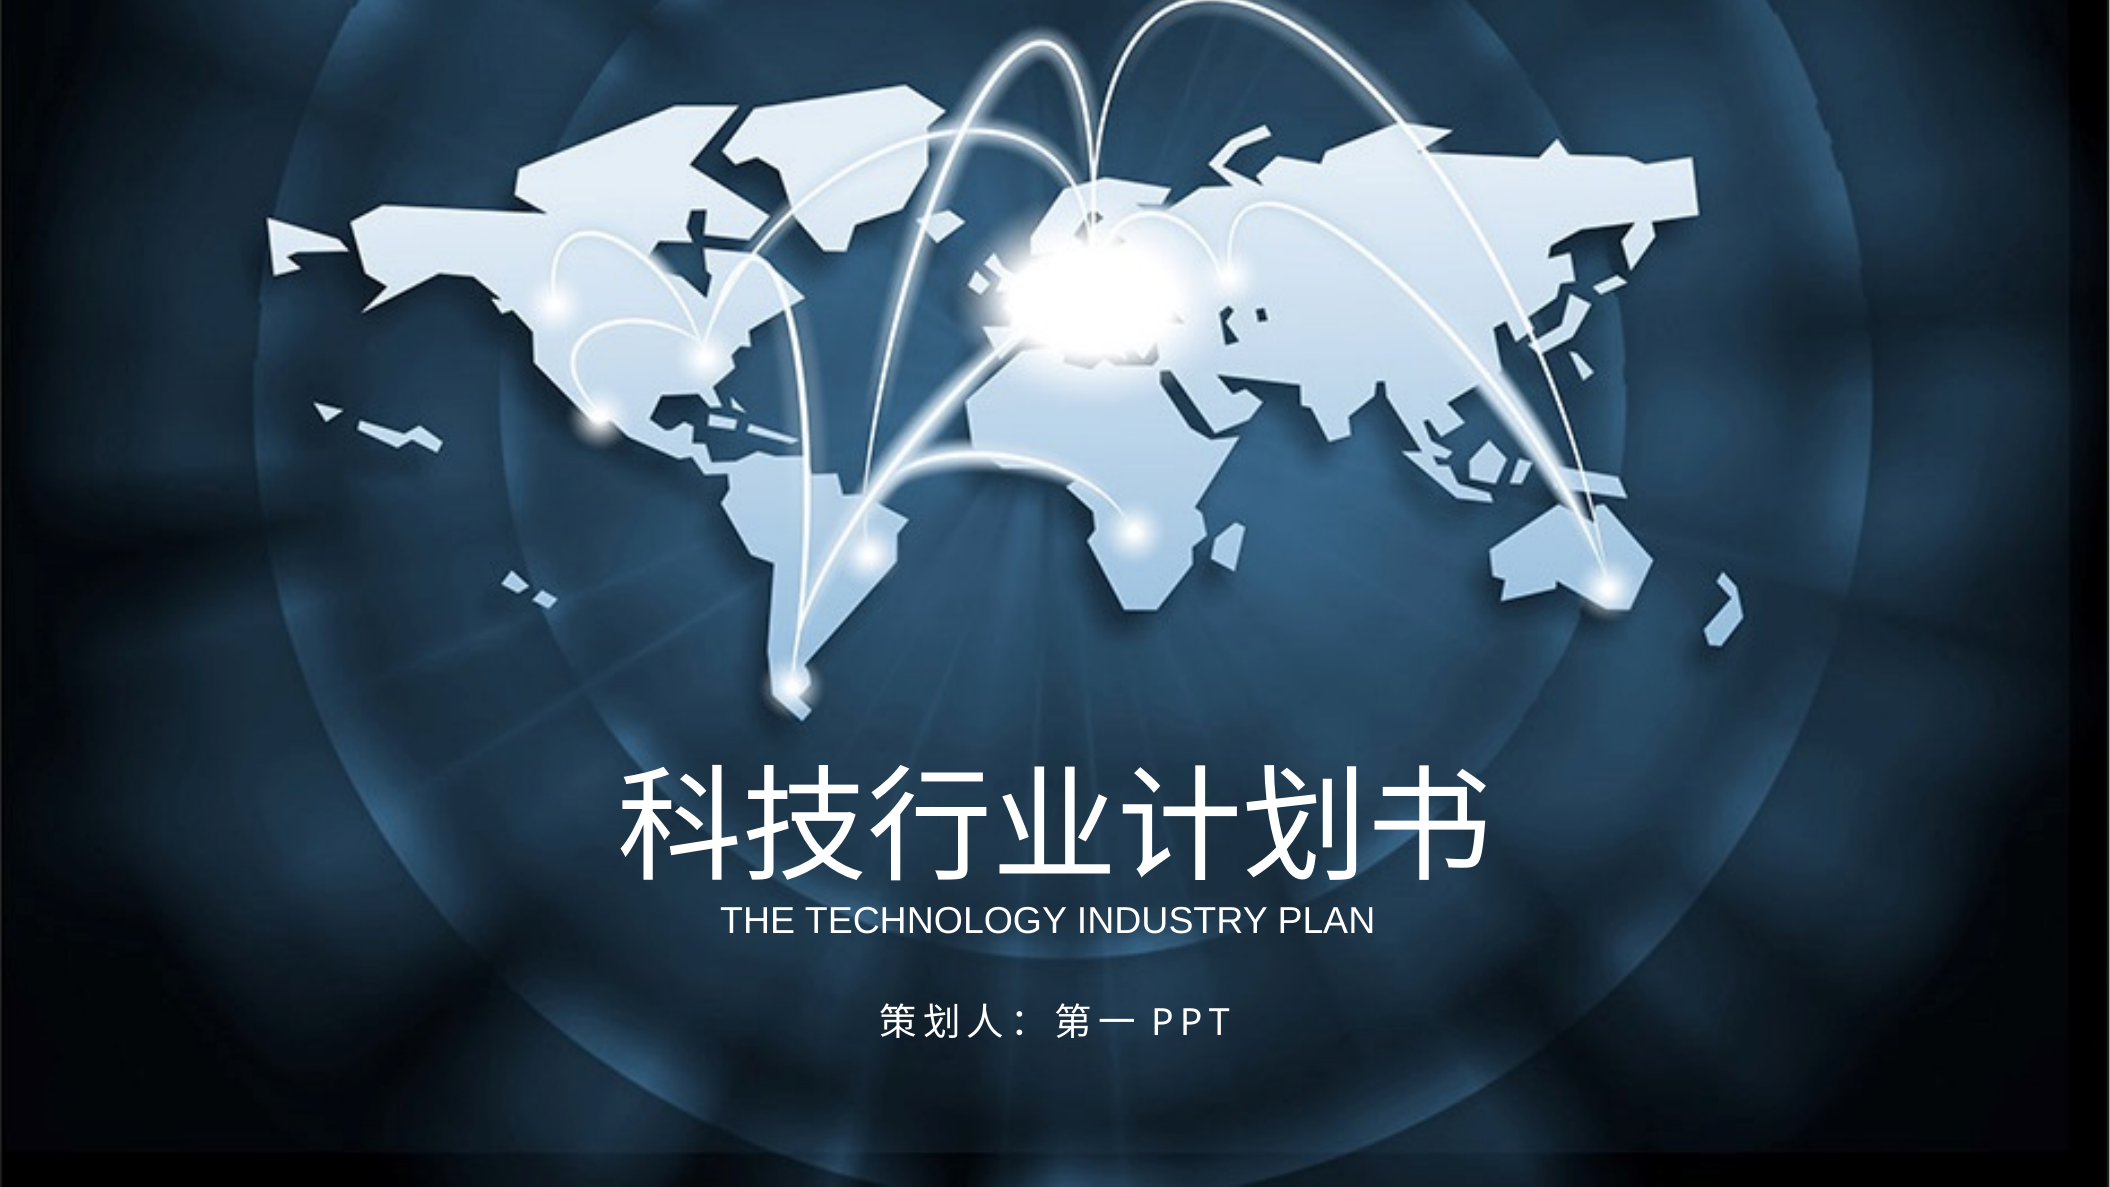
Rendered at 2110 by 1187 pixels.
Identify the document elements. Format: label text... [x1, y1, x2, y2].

text_box [0, 0, 2110, 1187]
text_box The technology industry plan [698, 907, 1397, 952]
text_box 策划人：第一PPT [706, 981, 1403, 1051]
text_box 科技行业计划书 [493, 734, 1616, 907]
